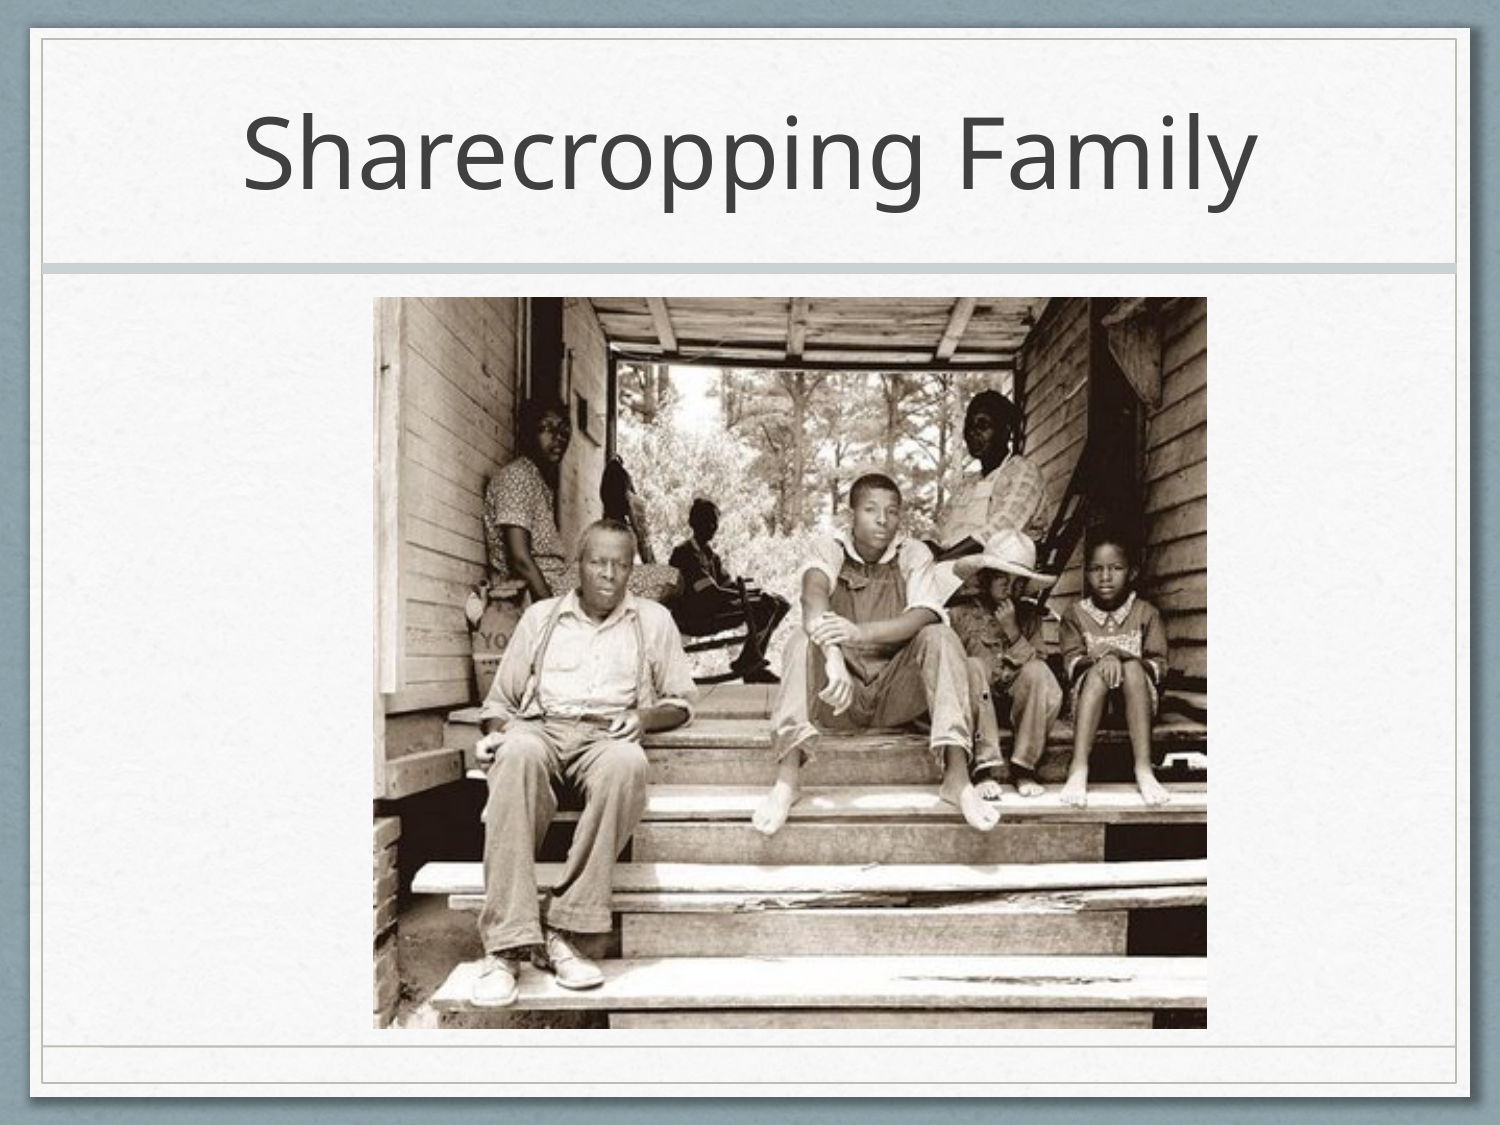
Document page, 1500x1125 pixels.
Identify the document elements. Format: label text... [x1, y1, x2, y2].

picture [30, 28, 1470, 1097]
title Sharecropping Family [147, 40, 1353, 260]
